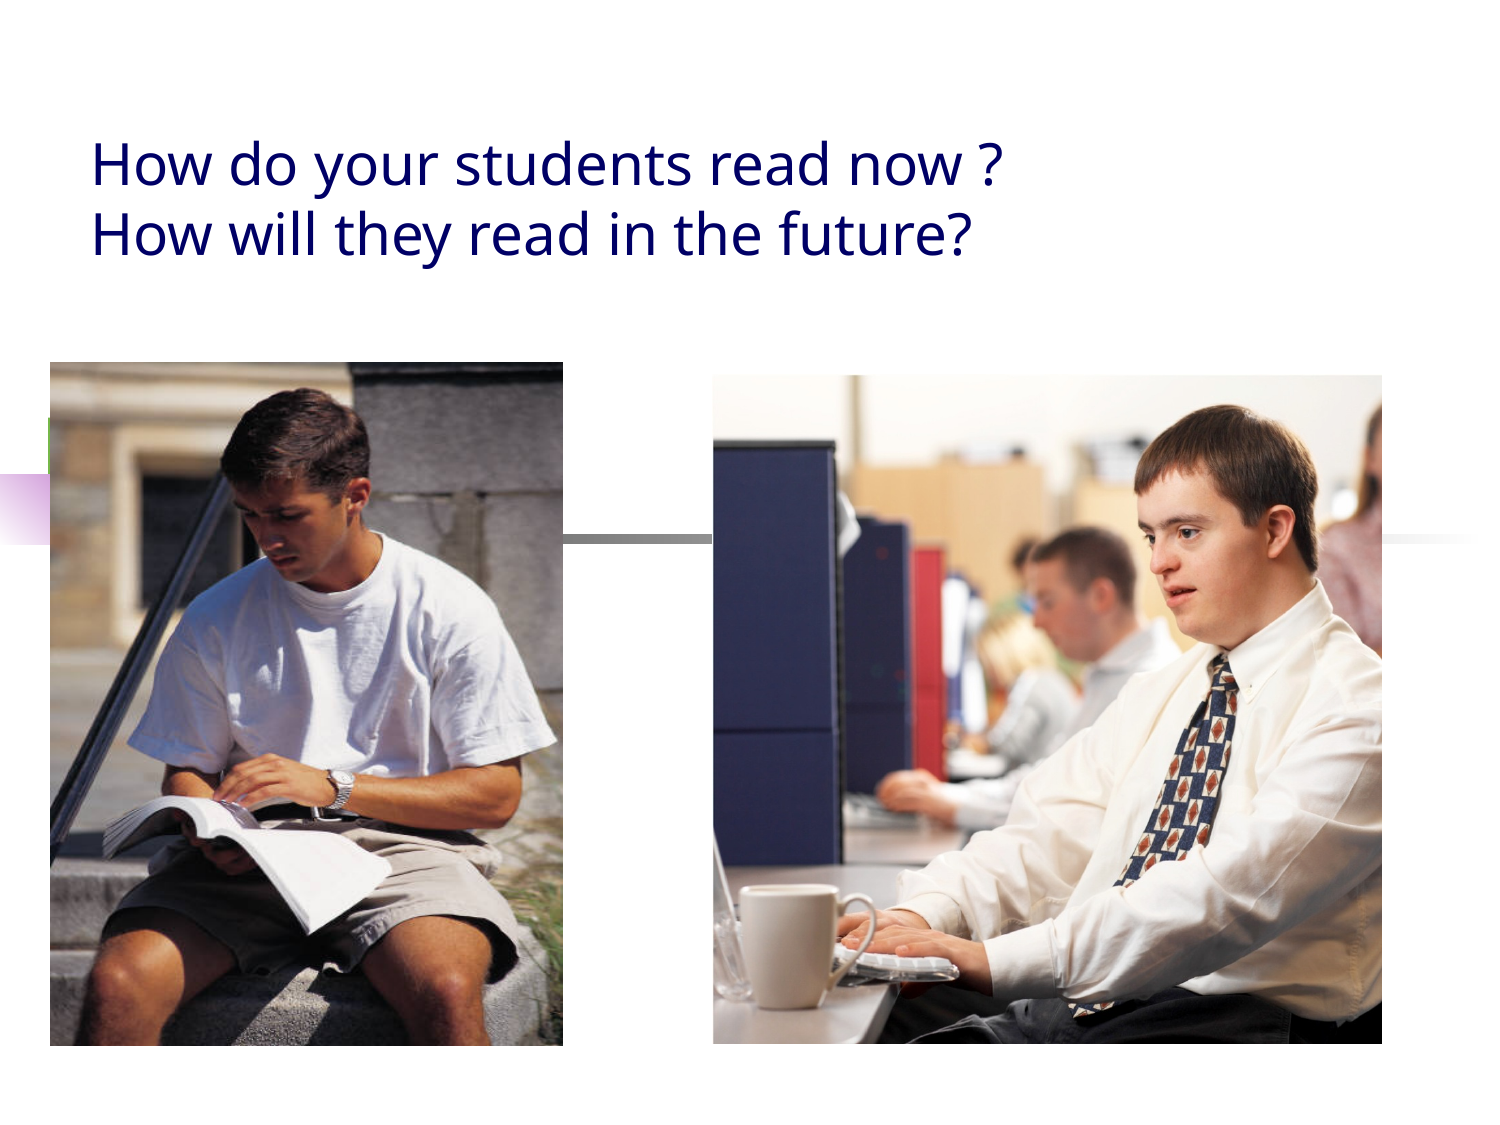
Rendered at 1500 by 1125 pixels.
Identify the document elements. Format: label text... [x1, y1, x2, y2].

picture [712, 374, 1382, 1045]
title How do your students read now ? How will they read in the future? [74, 34, 1468, 276]
picture [49, 362, 563, 1047]
